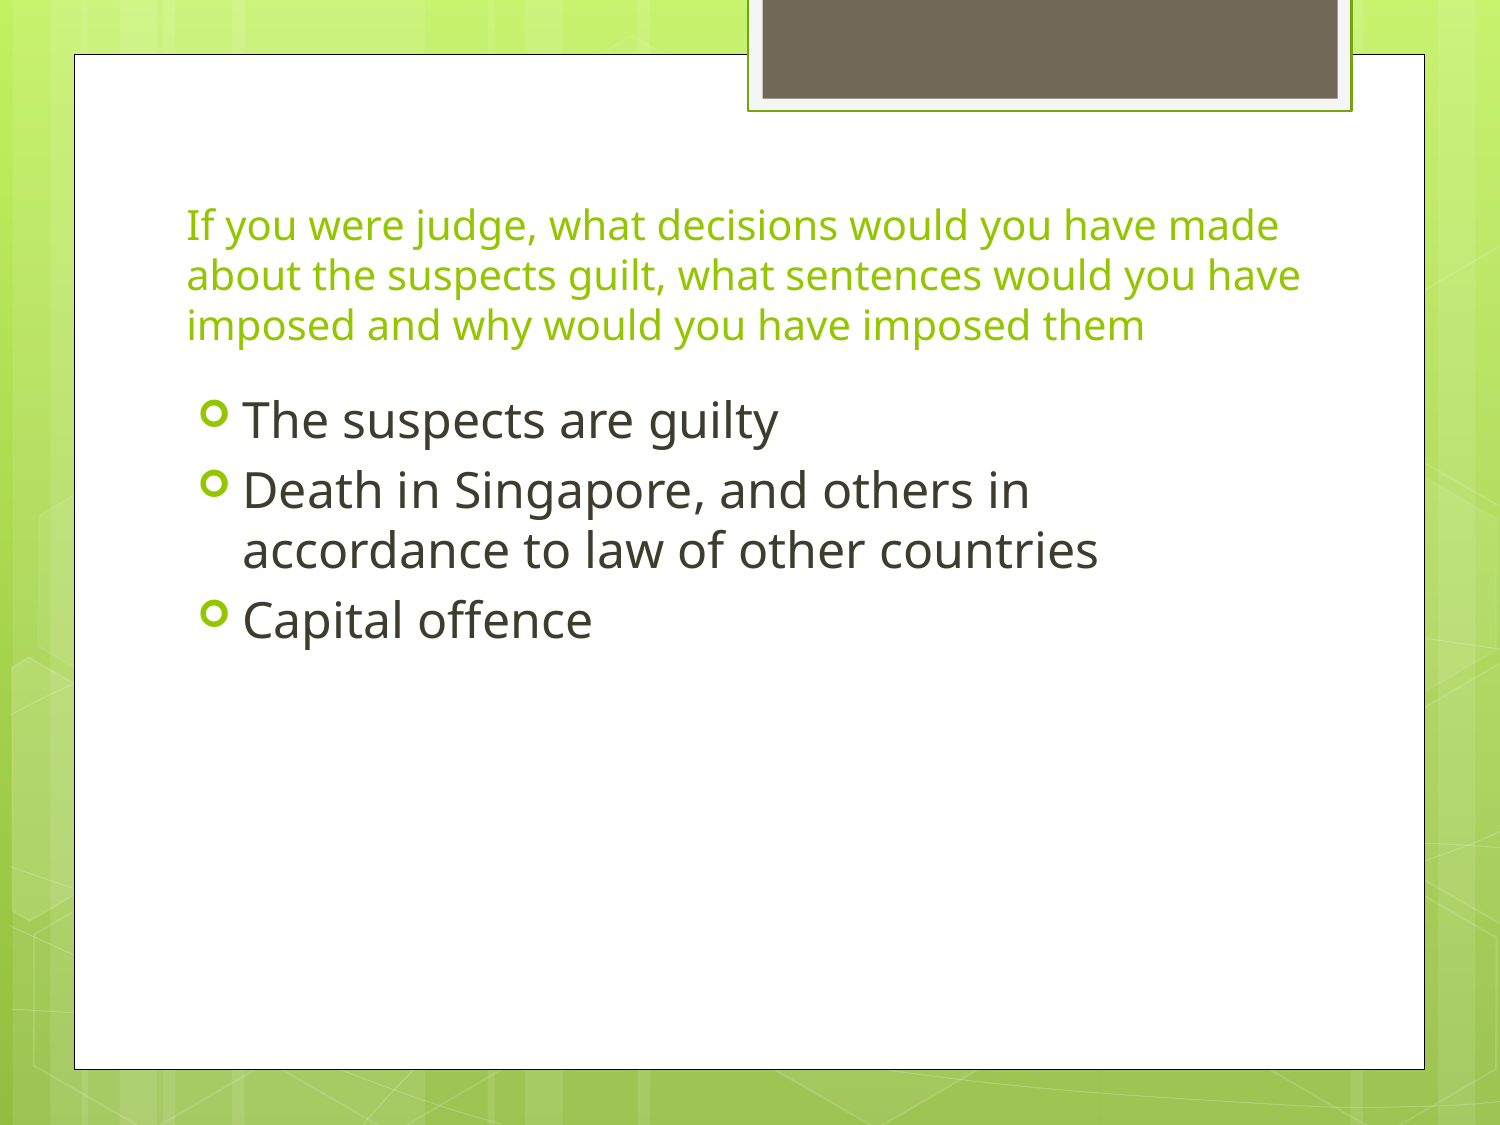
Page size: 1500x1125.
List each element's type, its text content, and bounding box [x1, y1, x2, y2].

title If you were judge, what decisions would you have made about the suspects guilt, what sentences would you have imposed and why would you have imposed them [171, 168, 1324, 357]
list The suspects are guilty Death in Singapore, and others in accordance to law of other countries Capital offence [171, 381, 1283, 957]
